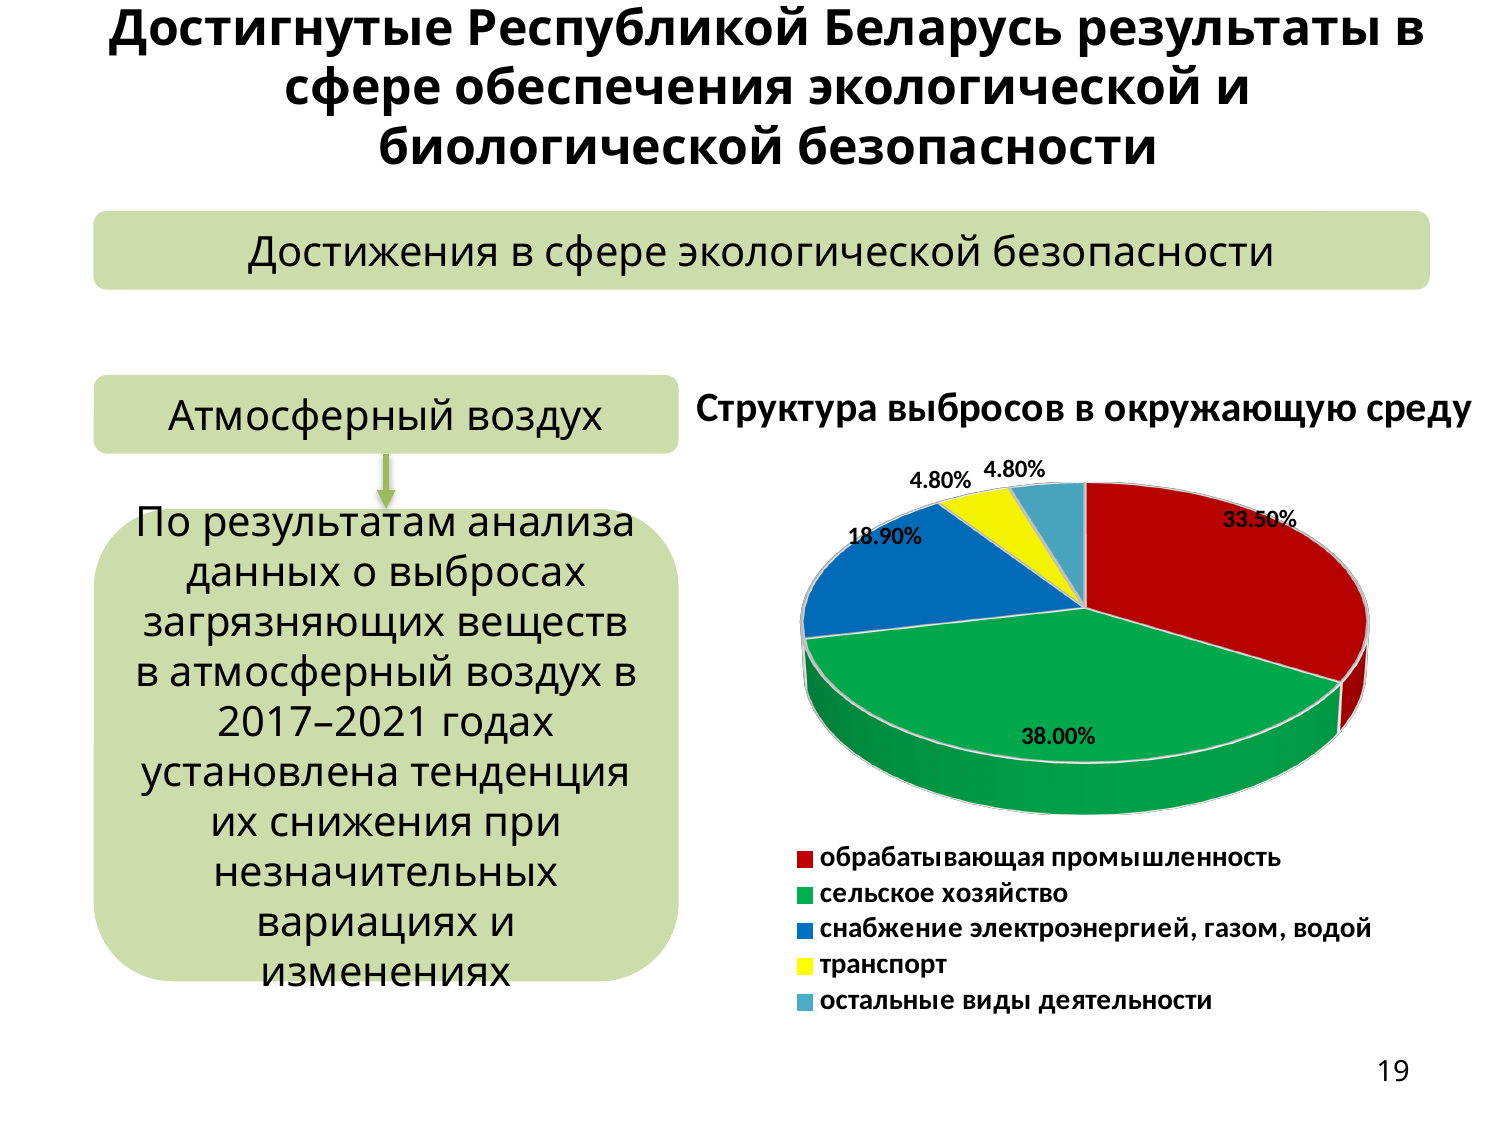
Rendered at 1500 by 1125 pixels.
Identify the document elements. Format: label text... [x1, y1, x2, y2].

text_box Достигнутые Республикой Беларусь результаты в сфере обеспечения экологической и биологической безопасности [93, 0, 1444, 172]
text_box По результатам анализа данных о выбросах загрязняющих веществ в атмосферный воздух в 2017–2021 годах установлена тенденция их снижения при незначительных вариациях и изменениях [93, 508, 579, 982]
text_box Атмосферный воздух [93, 374, 579, 454]
text_box Достижения в сфере экологической безопасности [93, 210, 1430, 290]
chart [584, 356, 1500, 1024]
slide_number 19 [1074, 1042, 1425, 1103]
